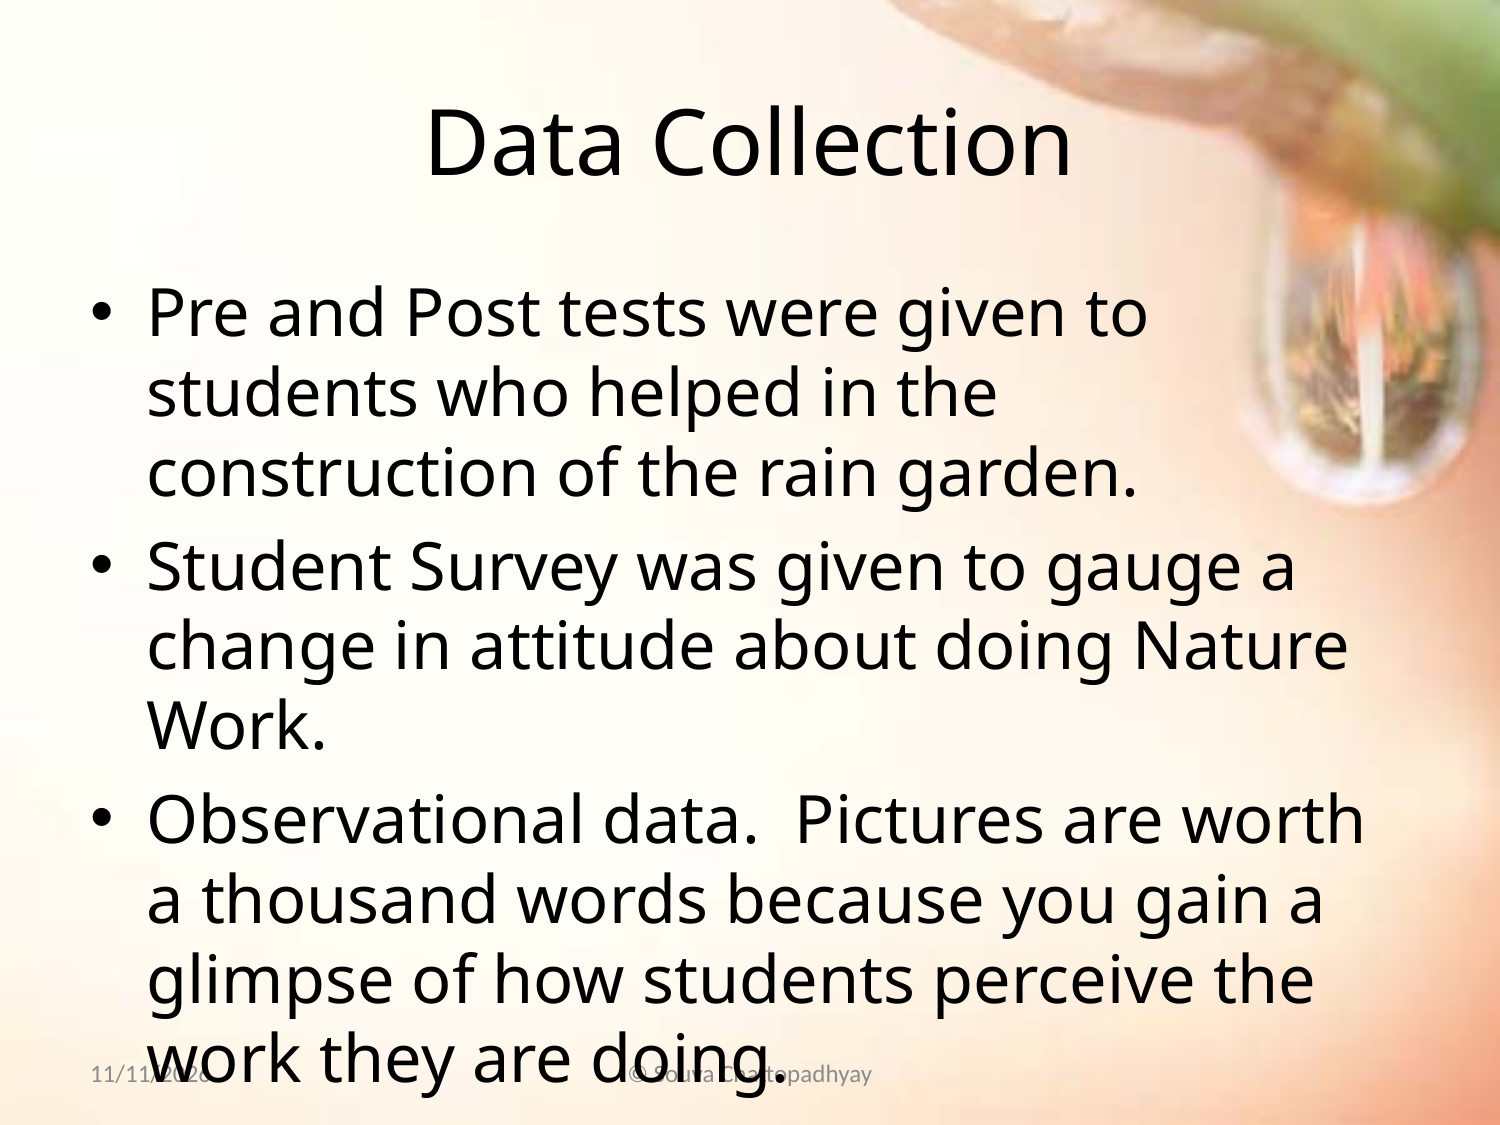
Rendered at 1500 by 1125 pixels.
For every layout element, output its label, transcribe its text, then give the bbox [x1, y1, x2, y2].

list Pre and Post tests were given to students who helped in the construction of the rain garden. Student Survey was given to gauge a change in attitude about doing Nature Work. Observational data. Pictures are worth a thousand words because you gain a glimpse of how students perceive the work they are doing. [75, 262, 1425, 1005]
title Data Collection [75, 45, 1425, 233]
picture [0, 0, 1500, 1125]
footer © Souva Chattopadhyay [512, 1042, 988, 1103]
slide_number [75, 1042, 425, 1103]
